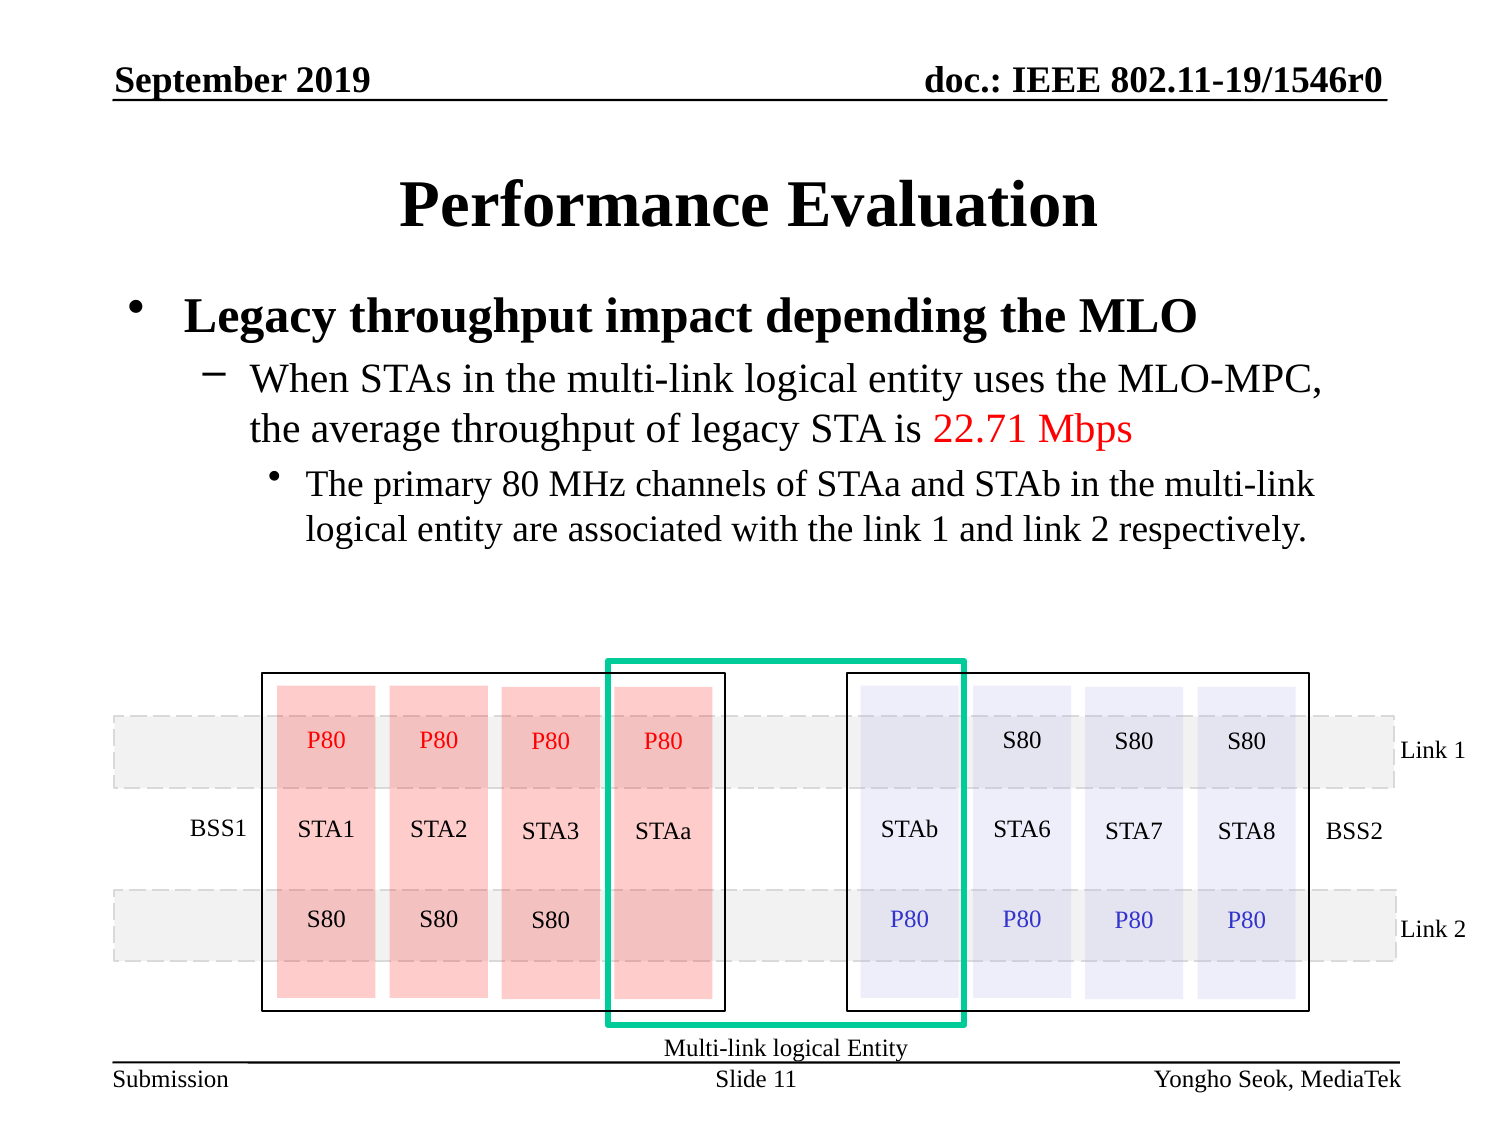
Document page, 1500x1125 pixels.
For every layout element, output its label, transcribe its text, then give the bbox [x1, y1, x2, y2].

text_box Multi-link logical Entity [607, 1024, 965, 1099]
text_box [114, 716, 262, 789]
text_box Link 2 [1385, 904, 1482, 950]
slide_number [114, 54, 374, 101]
text_box [607, 660, 965, 1024]
text_box [846, 673, 1310, 1011]
text_box Link 1 [1385, 726, 1482, 771]
text_box [114, 889, 262, 962]
footer Yongho Seok, MediaTek [1150, 1061, 1402, 1093]
text_box BSS2 [1311, 806, 1399, 852]
title Performance Evaluation [0, 112, 1500, 288]
text_box [1310, 716, 1395, 789]
text_box BSS1 [175, 804, 263, 849]
text_box [1310, 889, 1396, 962]
text_box [262, 673, 725, 1011]
list Legacy throughput impact depending the MLO When STAs in the multi-link logical entity uses the MLO-MPC, the average throughput of legacy STA is 22.71 Mbps The primary 80 MHz channels of STAa and STAb in the multi-link logical entity are associated with the link 1 and link 2 respectively. [112, 288, 1388, 951]
